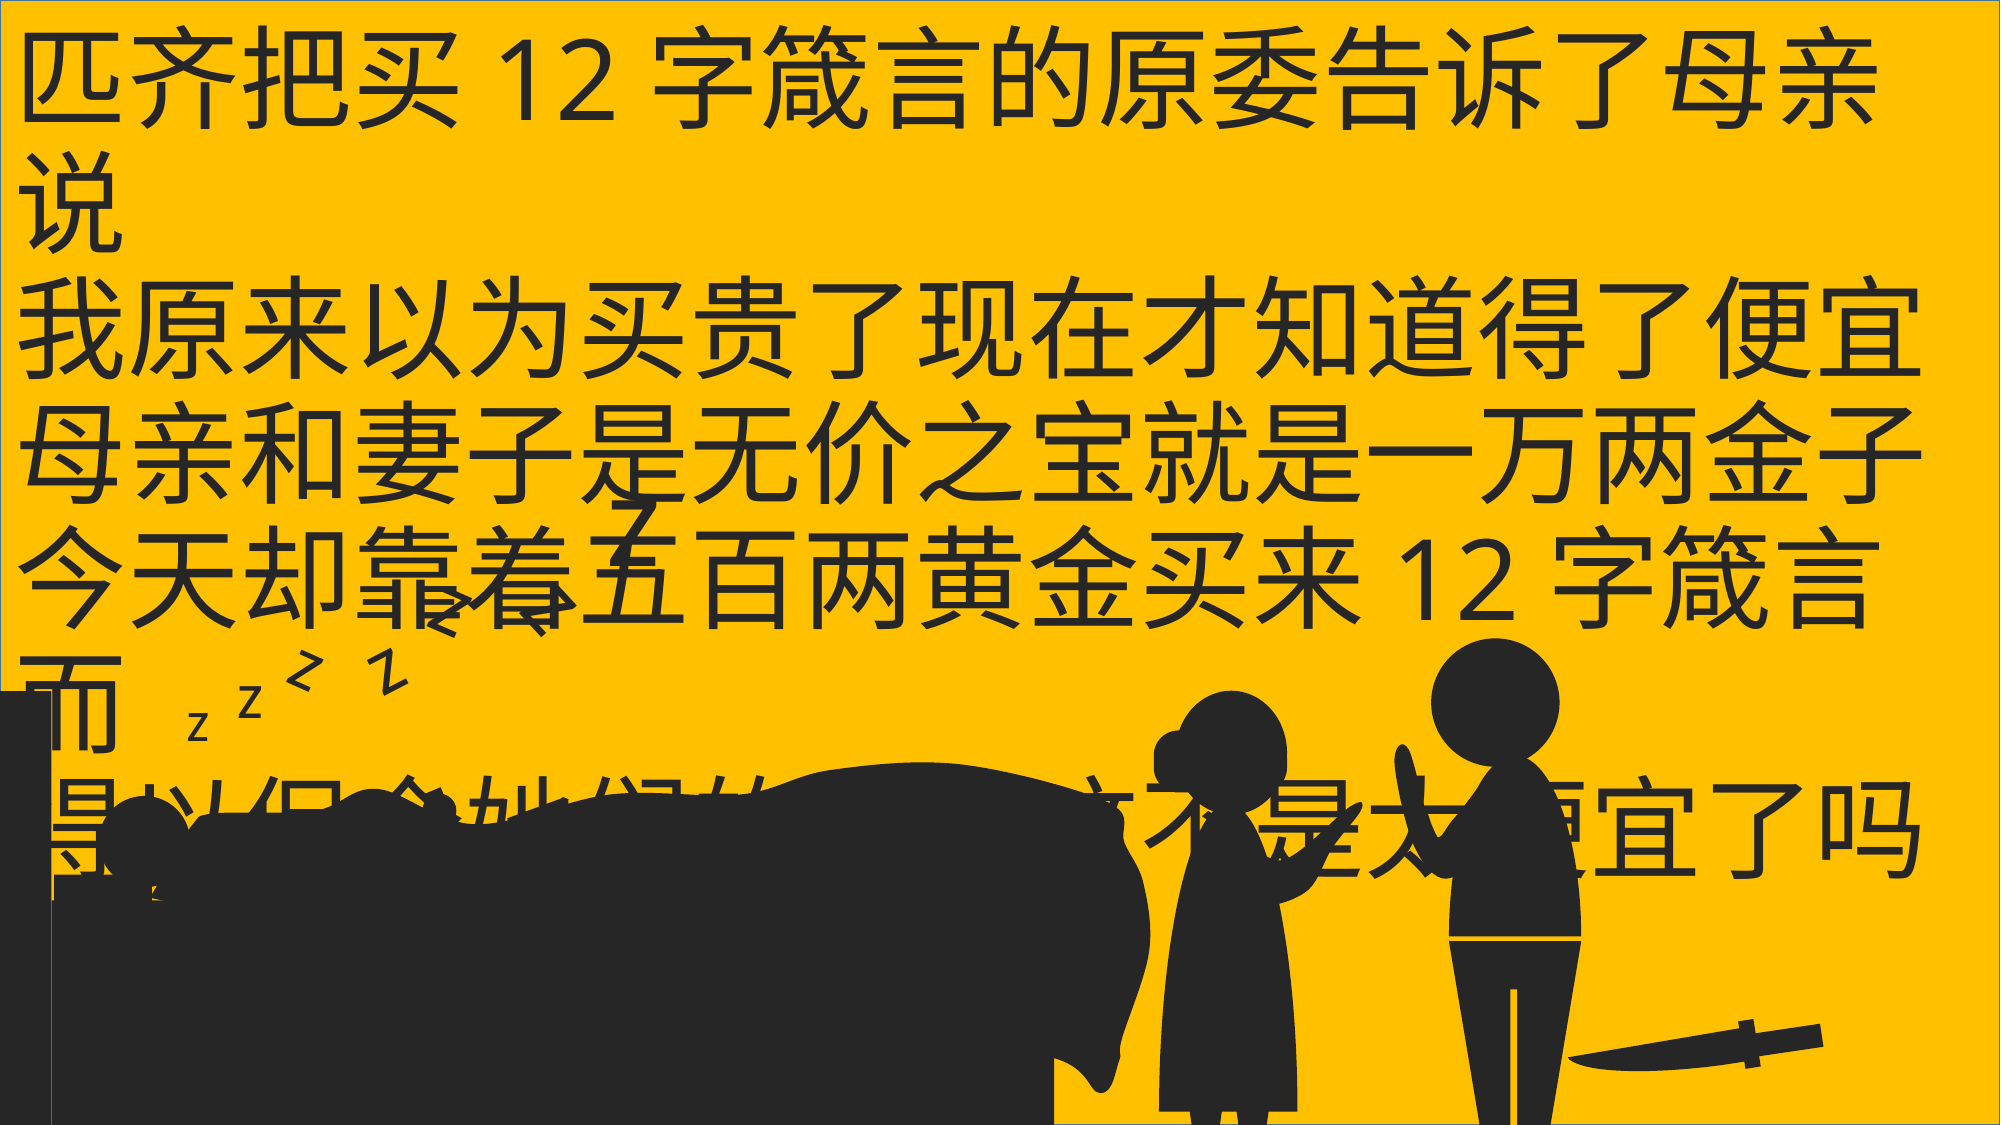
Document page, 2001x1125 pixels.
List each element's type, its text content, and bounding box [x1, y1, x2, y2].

text_box [0, 0, 2000, 1125]
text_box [0, 638, 1824, 1125]
text_box 匹齐把买12字箴言的原委告诉了母亲说 我原来以为买贵了现在才知道得了便宜 母亲和妻子是无价之宝就是一万两金子 今天却靠着五百两黄金买来12字箴言而 得以保全她们的性命这不是太便宜了吗 [0, 10, 1975, 901]
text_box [171, 421, 676, 762]
